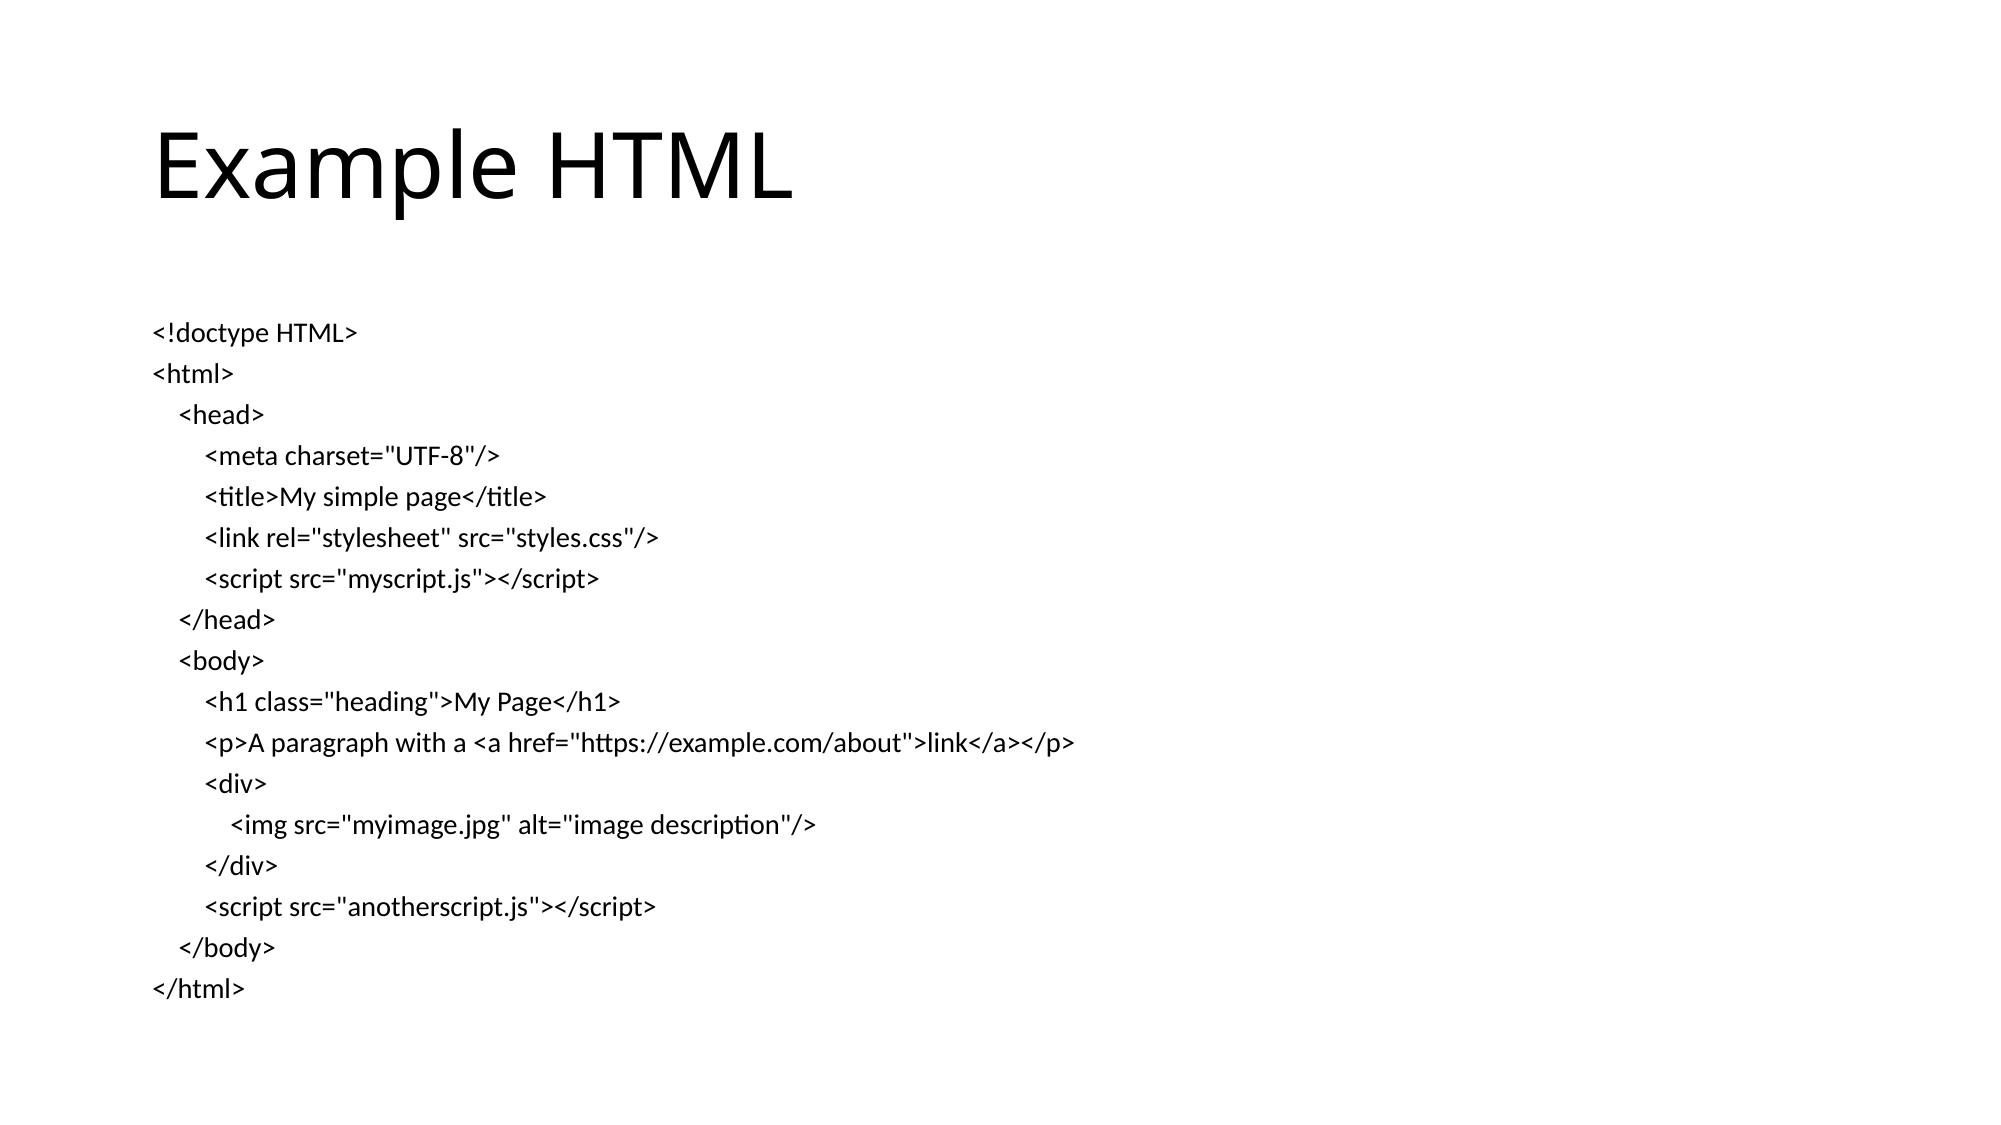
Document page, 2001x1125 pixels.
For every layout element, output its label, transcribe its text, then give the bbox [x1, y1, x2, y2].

list <!doctype HTML> <html> <head> <meta charset="UTF-8"/> <title>My simple page</title> <link rel="stylesheet" src="styles.css"/> <script src="myscript.js"></script> </head> <body> <h1 class="heading">My Page</h1> <p>A paragraph with a <a href="https://example.com/about">link</a></p> <div> <img src="myimage.jpg" alt="image description"/> </div> <script src="anotherscript.js"></script> </body> </html> [137, 299, 1863, 1014]
title Example HTML [137, 59, 1863, 278]
